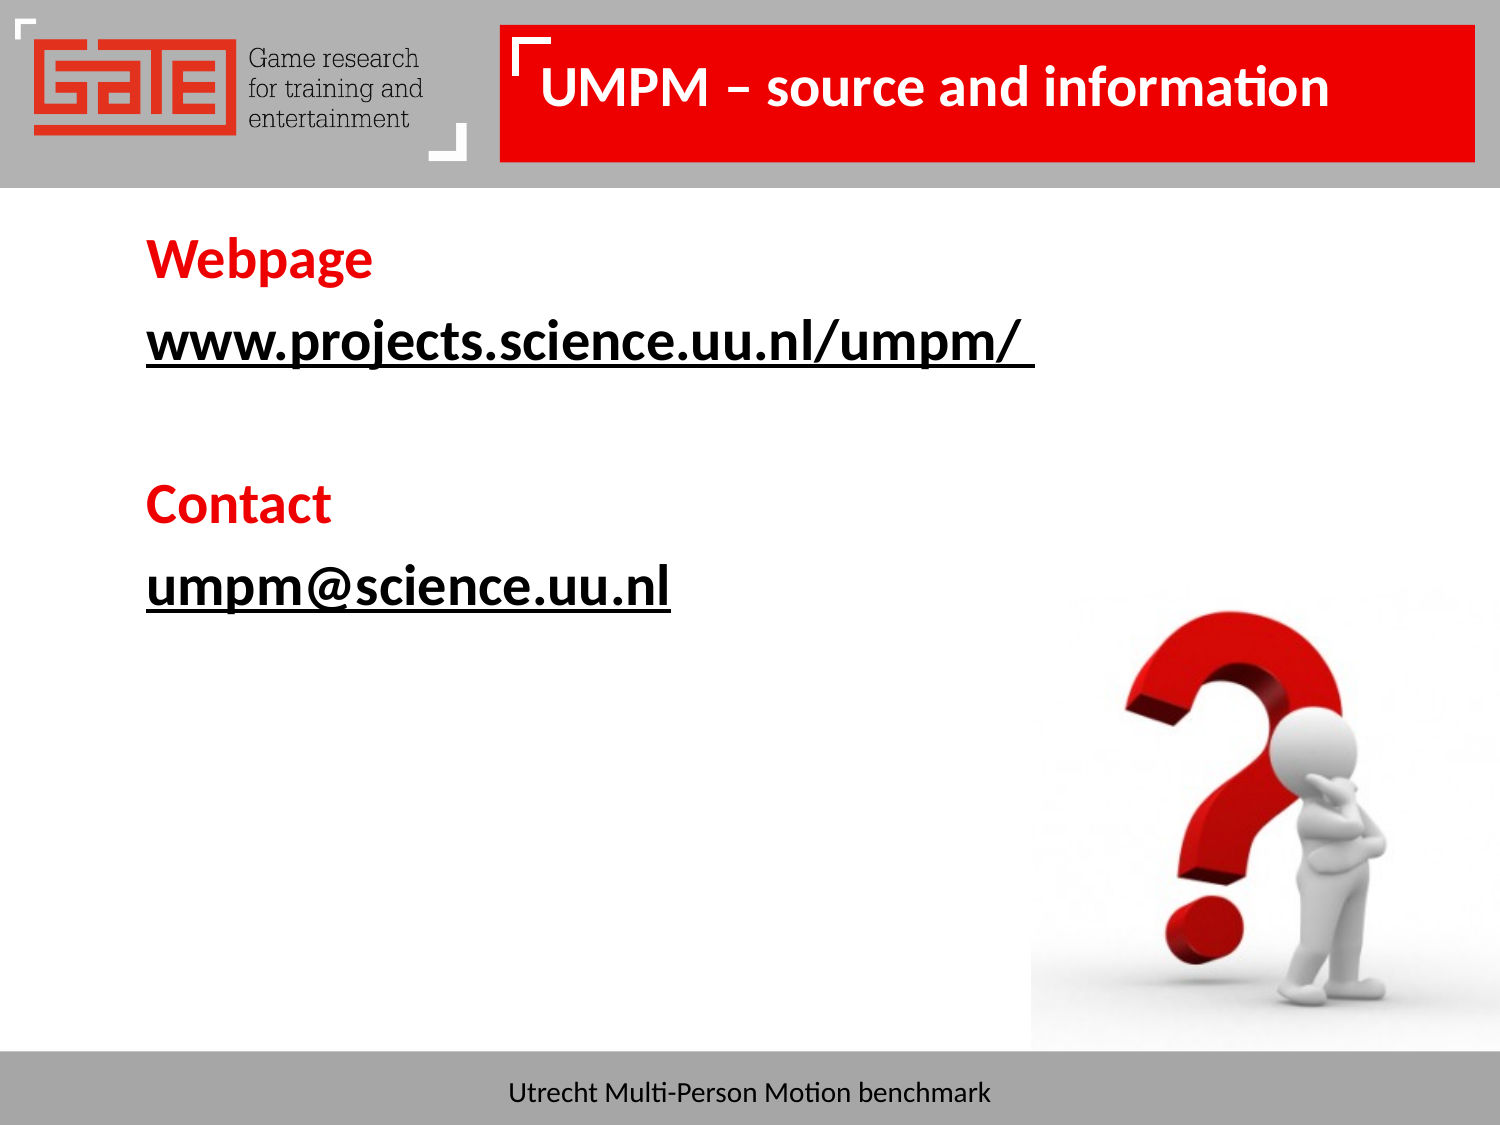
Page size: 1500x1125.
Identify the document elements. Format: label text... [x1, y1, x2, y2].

title UMPM – source and information [525, 40, 1500, 179]
list Webpage www.projects.science.uu.nl/umpm/ Contact umpm@science.uu.nl [75, 212, 1425, 1038]
footer Utrecht Multi-Person Motion benchmark [0, 1051, 1500, 1125]
picture [0, 0, 513, 163]
picture [1030, 585, 1500, 1054]
